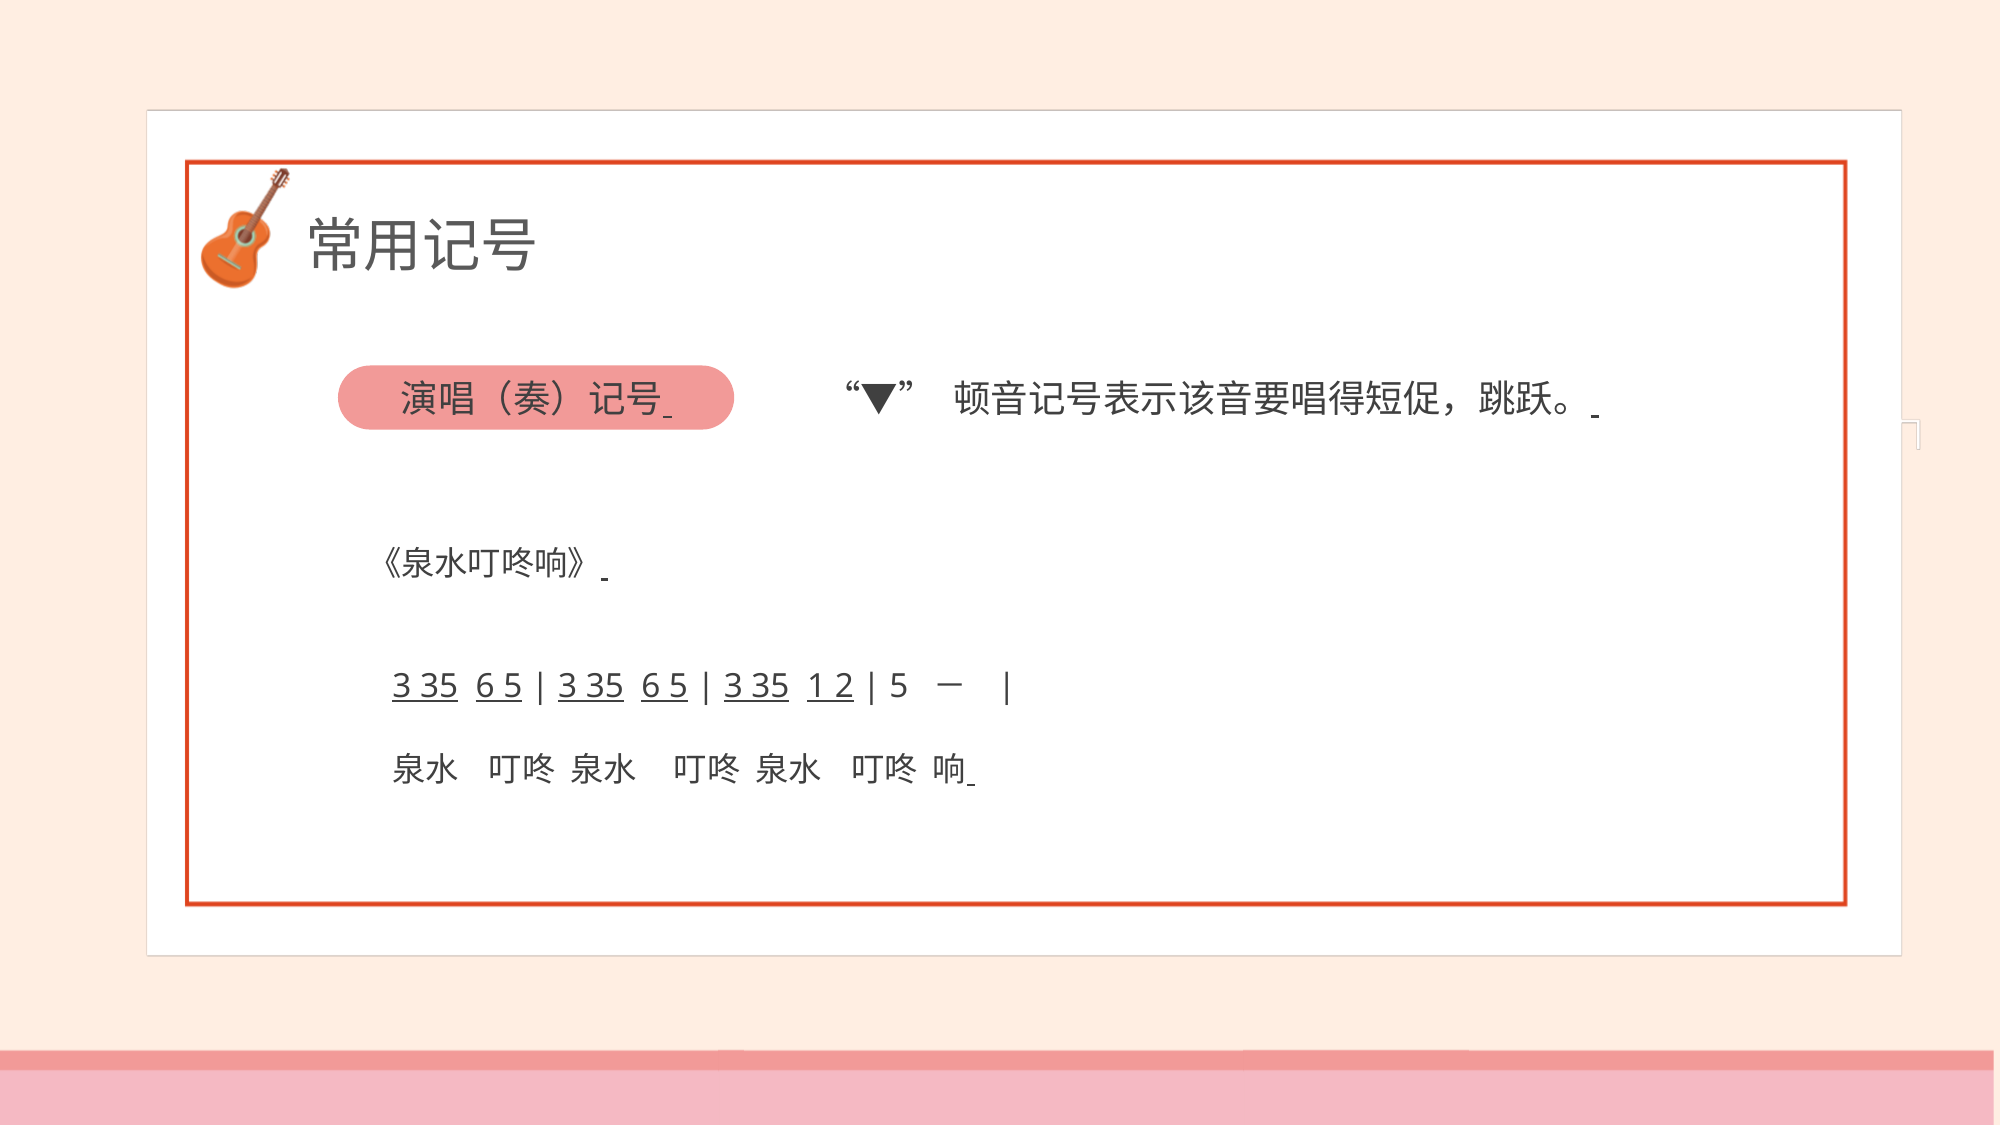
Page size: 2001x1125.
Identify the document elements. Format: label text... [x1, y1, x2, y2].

picture [107, 40, 1926, 1014]
text_box 3 35 6 5 | 3 35 6 5 | 3 35 1 2 | 5 － | [377, 656, 1142, 712]
text_box 泉水 叮咚 泉水 叮咚 泉水 叮咚 响 [377, 740, 1032, 796]
text_box 演唱（奏）记号 [336, 364, 736, 431]
text_box “▼” 顿音记号表示该音要唱得短促，跳跃。 [808, 367, 1841, 427]
text_box 《泉水叮咚响》 [353, 534, 1841, 590]
text_box 常用记号 [332, 201, 987, 286]
picture [0, 1035, 1994, 1125]
